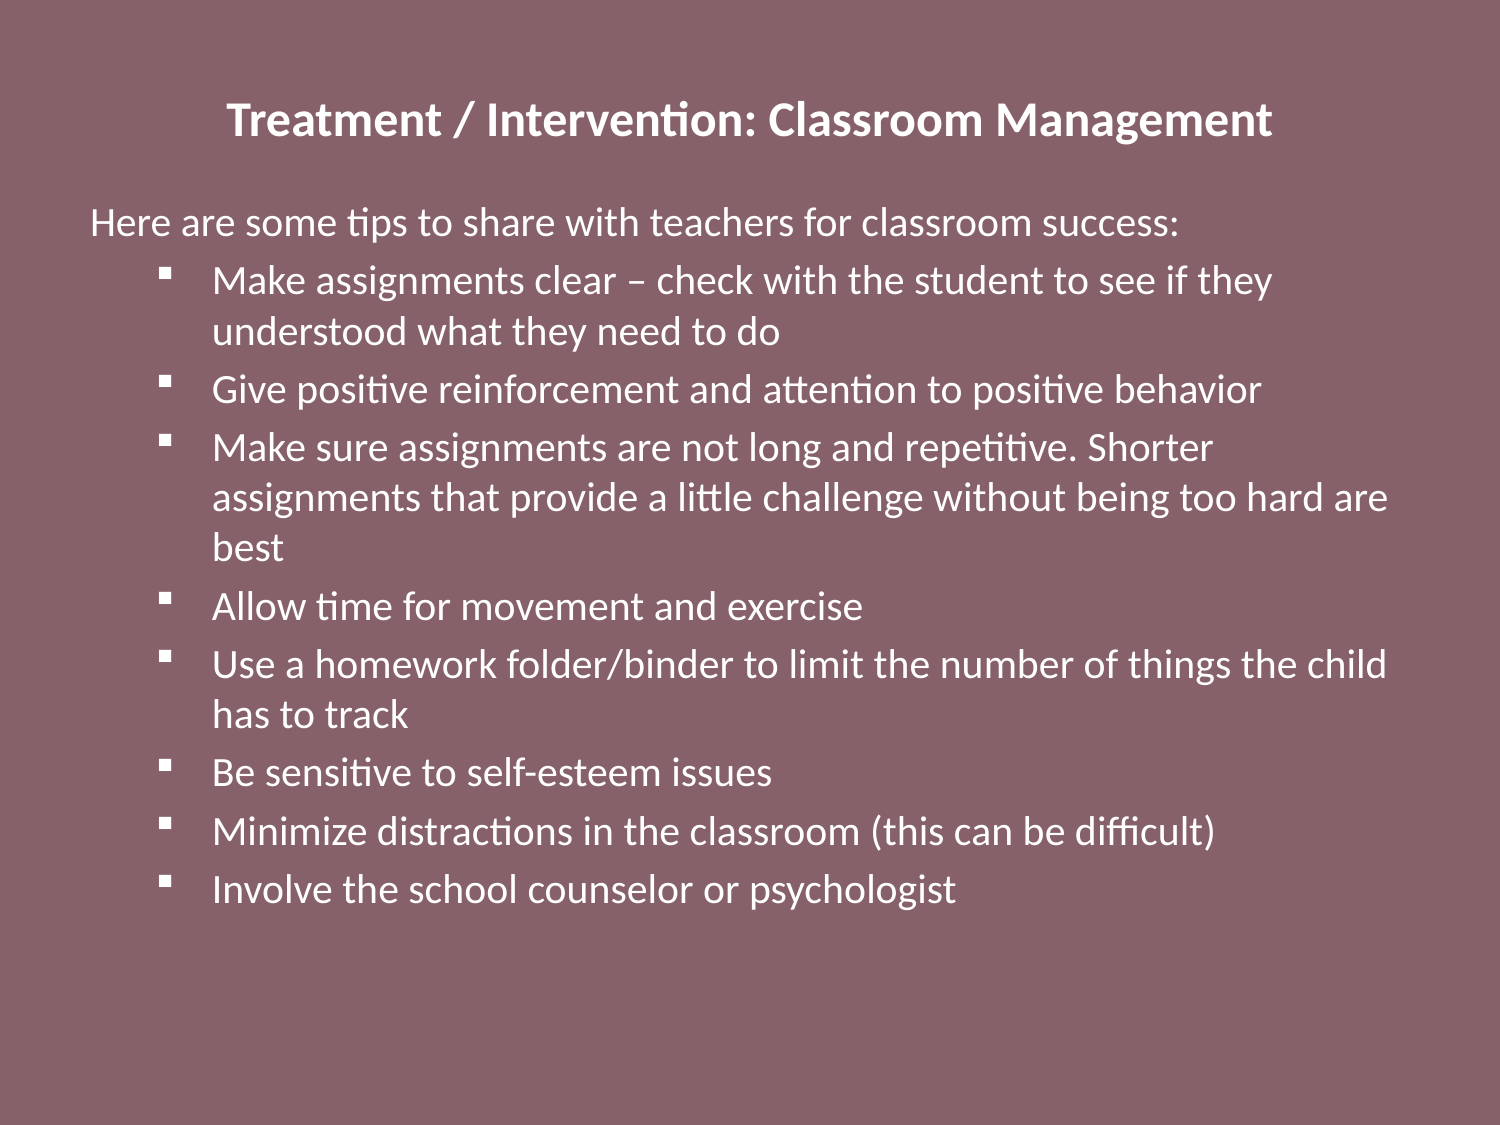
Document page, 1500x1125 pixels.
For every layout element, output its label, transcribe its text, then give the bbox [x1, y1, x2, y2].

list Here are some tips to share with teachers for classroom success: Make assignments clear – check with the student to see if they understood what they need to do Give positive reinforcement and attention to positive behavior Make sure assignments are not long and repetitive. Shorter assignments that provide a little challenge without being too hard are best Allow time for movement and exercise Use a homework folder/binder to limit the number of things the child has to track Be sensitive to self-esteem issues Minimize distractions in the classroom (this can be difficult) Involve the school counselor or psychologist [75, 187, 1425, 1075]
title Treatment / Intervention: Classroom Management [75, 45, 1425, 187]
